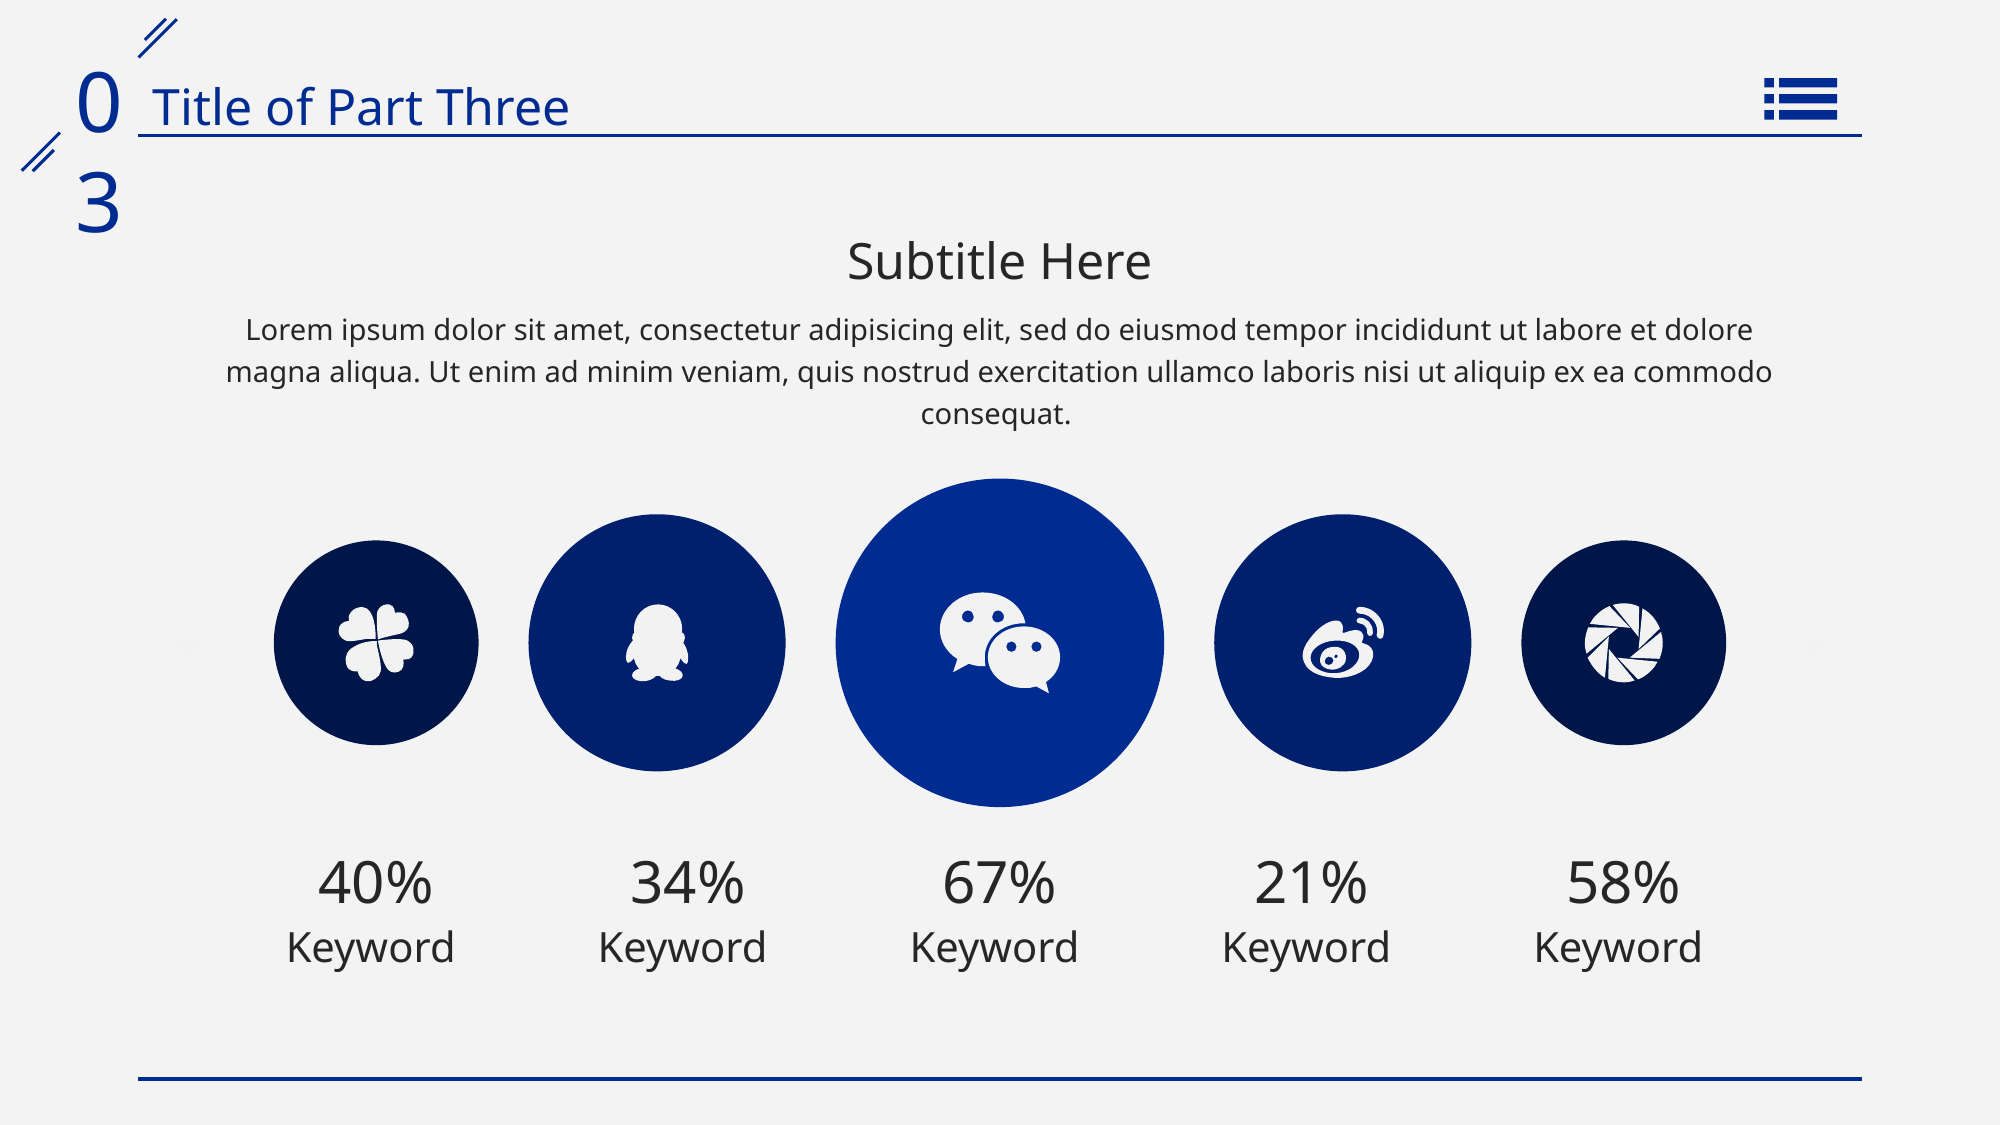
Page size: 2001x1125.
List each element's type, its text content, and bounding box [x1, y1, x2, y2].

text_box Keyword [1482, 913, 1794, 979]
text_box [1520, 646, 1728, 747]
text_box [834, 477, 1166, 645]
text_box [1213, 513, 1473, 645]
text_box 34% [612, 837, 764, 913]
text_box Lorem ipsum dolor sit amet, consectetur adipisicing elit, sed do eiusmod tempor incididunt ut labore et dolore magna aliqua. Ut enim ad minim veniam, quis nostrud exercitation ullamco laboris nisi ut aliquip ex ea commodo consequat. [208, 297, 1792, 438]
text_box [1213, 646, 1473, 773]
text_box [939, 592, 1061, 694]
text_box [345, 646, 414, 682]
text_box [527, 513, 787, 645]
text_box [272, 539, 480, 645]
text_box 67% [924, 837, 1076, 913]
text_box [1301, 606, 1385, 679]
text_box 40% [300, 837, 452, 913]
text_box [1587, 646, 1663, 683]
text_box [629, 604, 685, 645]
text_box [527, 646, 787, 773]
text_box [1520, 539, 1728, 645]
text_box [1584, 646, 1596, 654]
text_box [834, 646, 1166, 809]
text_box Keyword [1141, 913, 1482, 979]
text_box [1584, 603, 1663, 645]
text_box Subtitle Here [647, 210, 1352, 298]
text_box 21% [1236, 837, 1388, 913]
text_box [625, 646, 689, 682]
text_box Keyword [518, 913, 830, 979]
text_box Keyword [830, 913, 1141, 979]
text_box 58% [1548, 837, 1700, 913]
text_box [272, 646, 480, 747]
text_box Keyword [206, 913, 518, 979]
text_box [338, 604, 413, 645]
